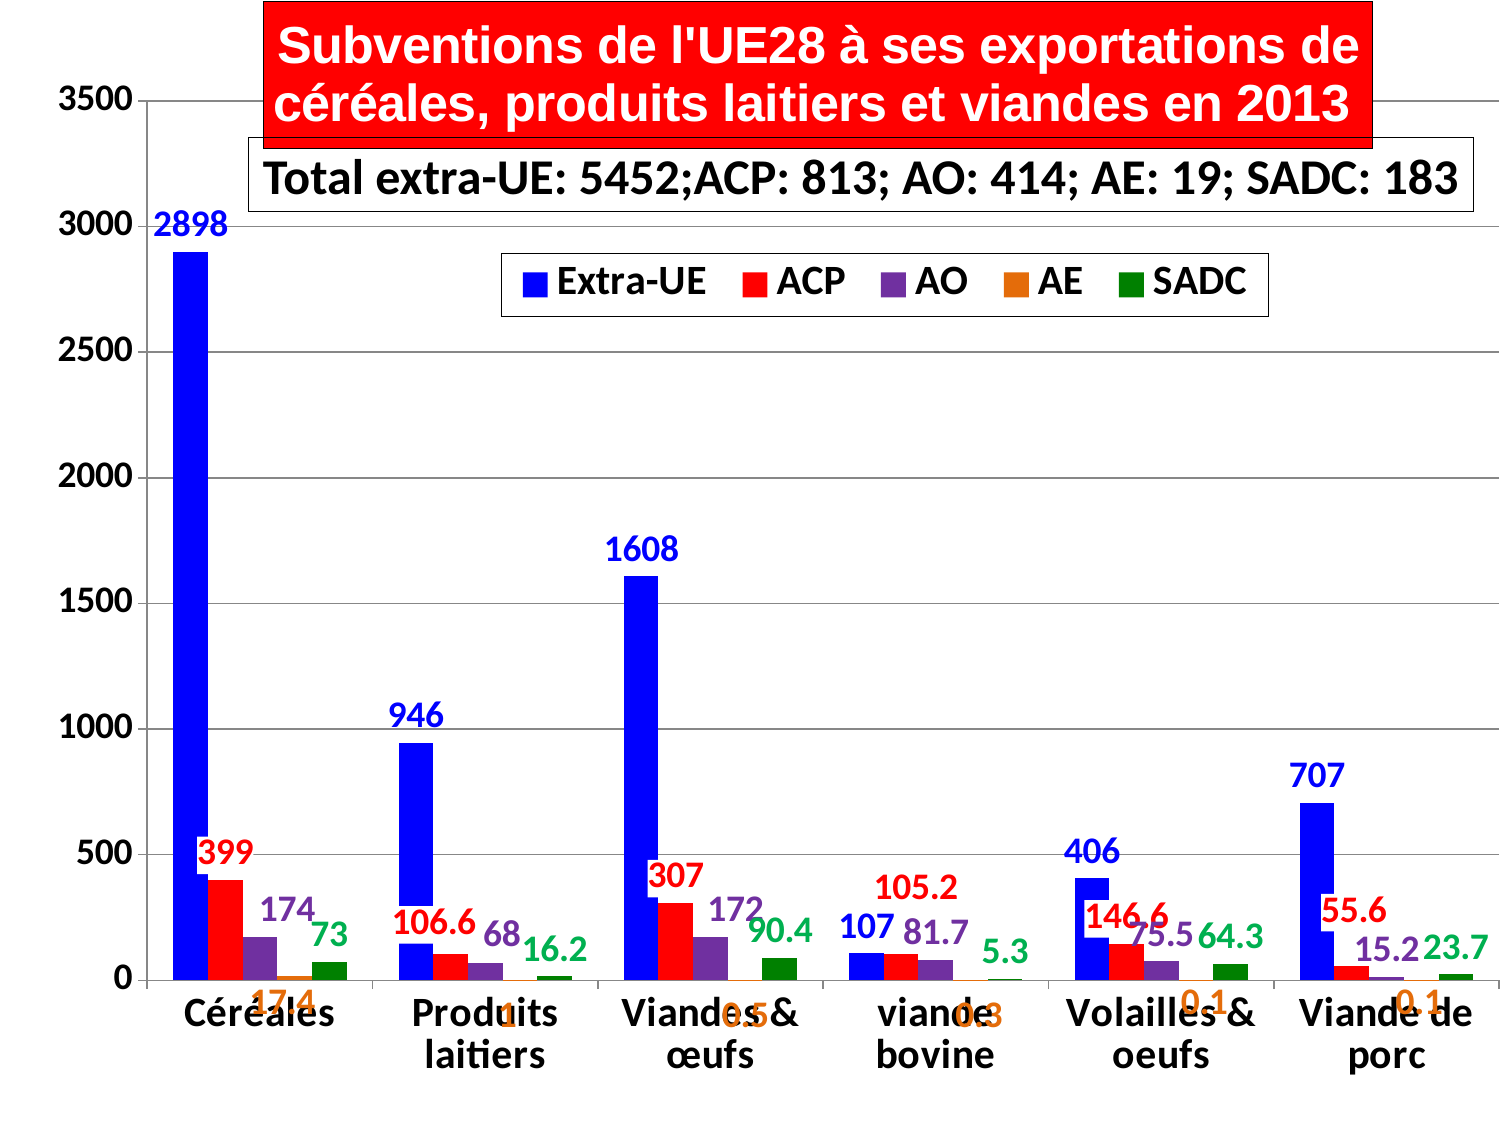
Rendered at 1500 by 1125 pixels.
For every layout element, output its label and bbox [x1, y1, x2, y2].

chart [0, 0, 1500, 1121]
